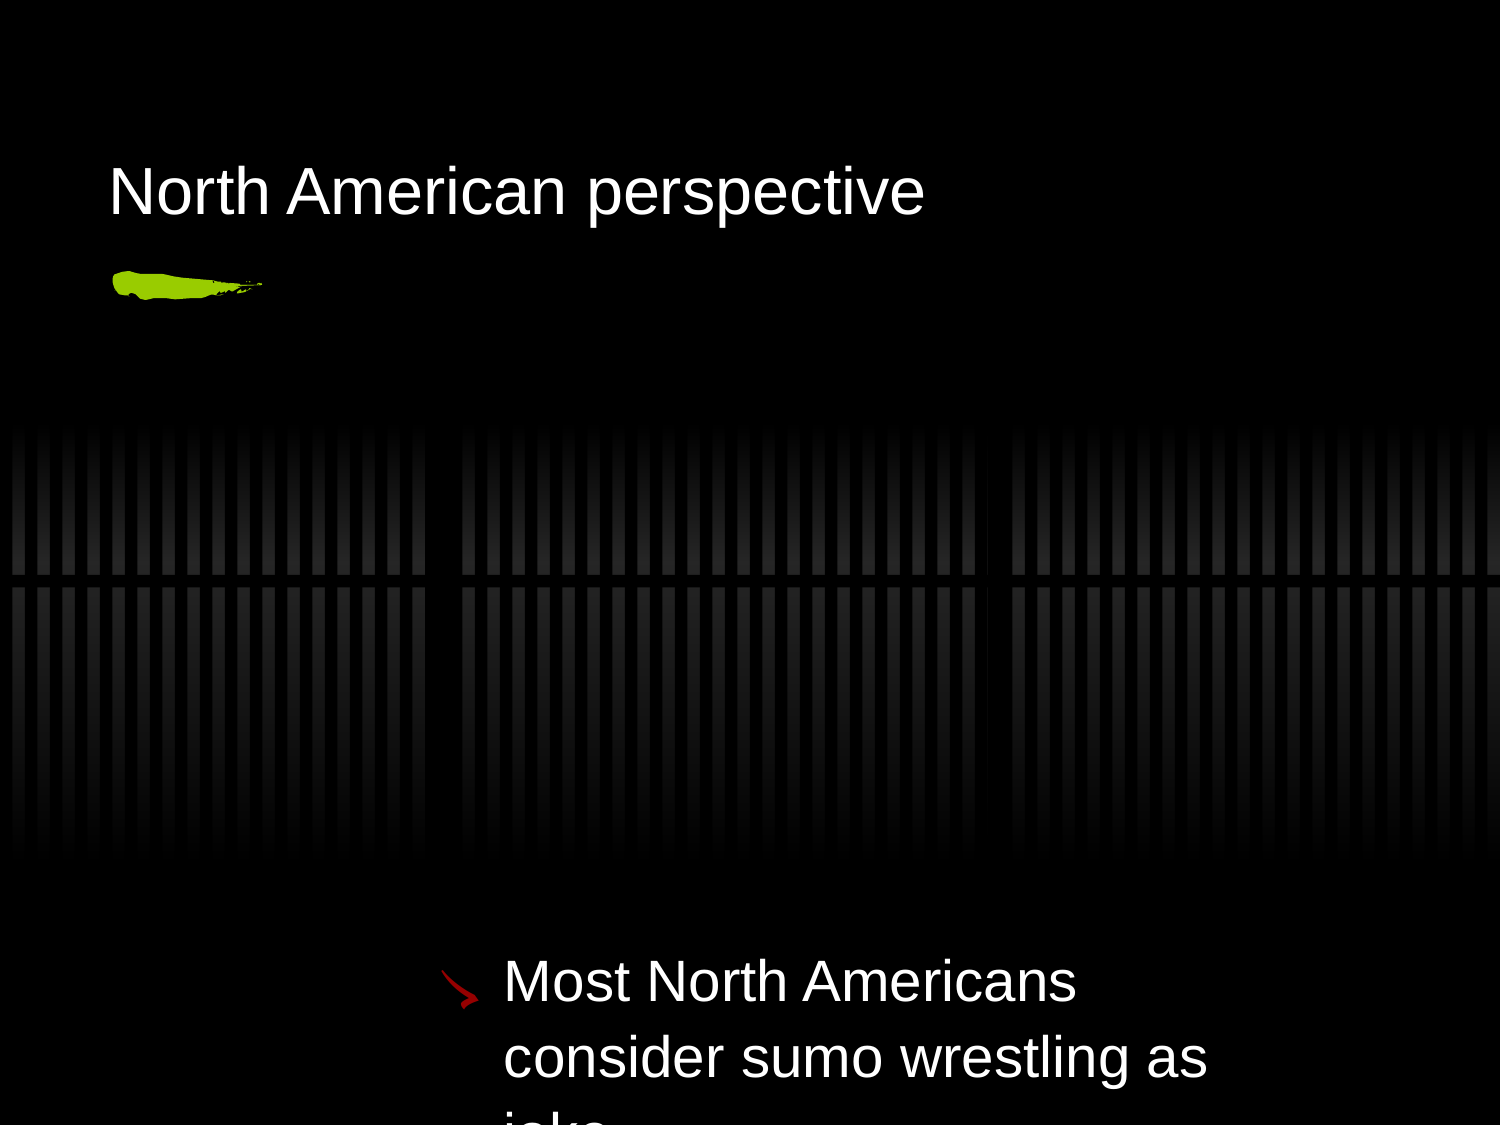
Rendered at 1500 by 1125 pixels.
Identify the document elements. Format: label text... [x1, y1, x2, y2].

list Most North Americans consider sumo wrestling as joke. Some people realize the importance of sumo wrestling to Japan and respect it. [414, 467, 1325, 1125]
title North American perspective [93, 112, 1407, 263]
